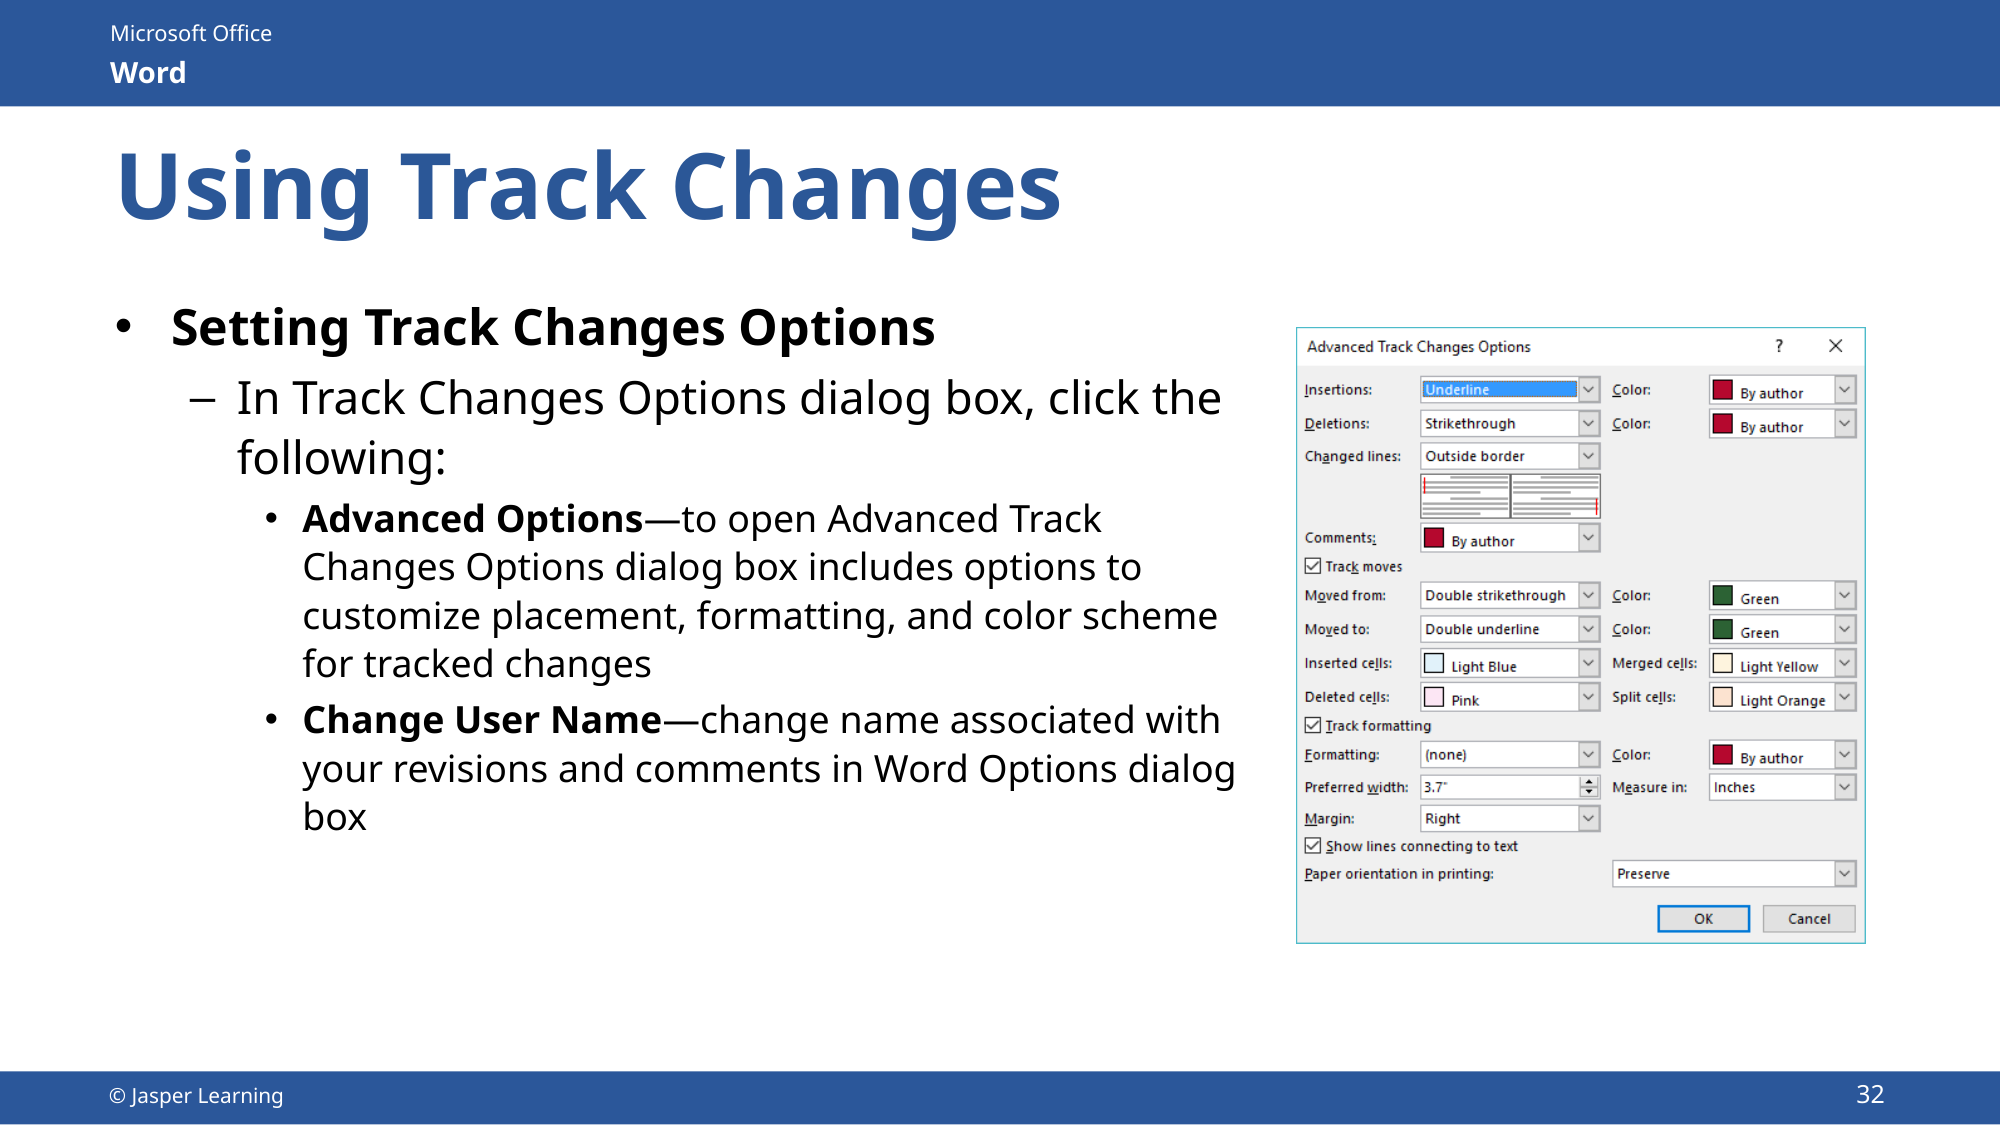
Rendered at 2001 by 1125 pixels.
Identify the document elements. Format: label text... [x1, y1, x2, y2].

footer © Jasper Learning [94, 1066, 769, 1125]
picture [1296, 327, 1866, 945]
title Using Track Changes [99, 118, 1866, 248]
slide_number 32 [1433, 1065, 1900, 1125]
list Setting Track Changes Options In Track Changes Options dialog box, click the following: Advanced Options—to open Advanced Track Changes Options dialog box includes options to customize placement, formatting, and color scheme for tracked changes Change User Name—change name associated with your revisions and comments in Word Options dialog box [99, 283, 1259, 1026]
